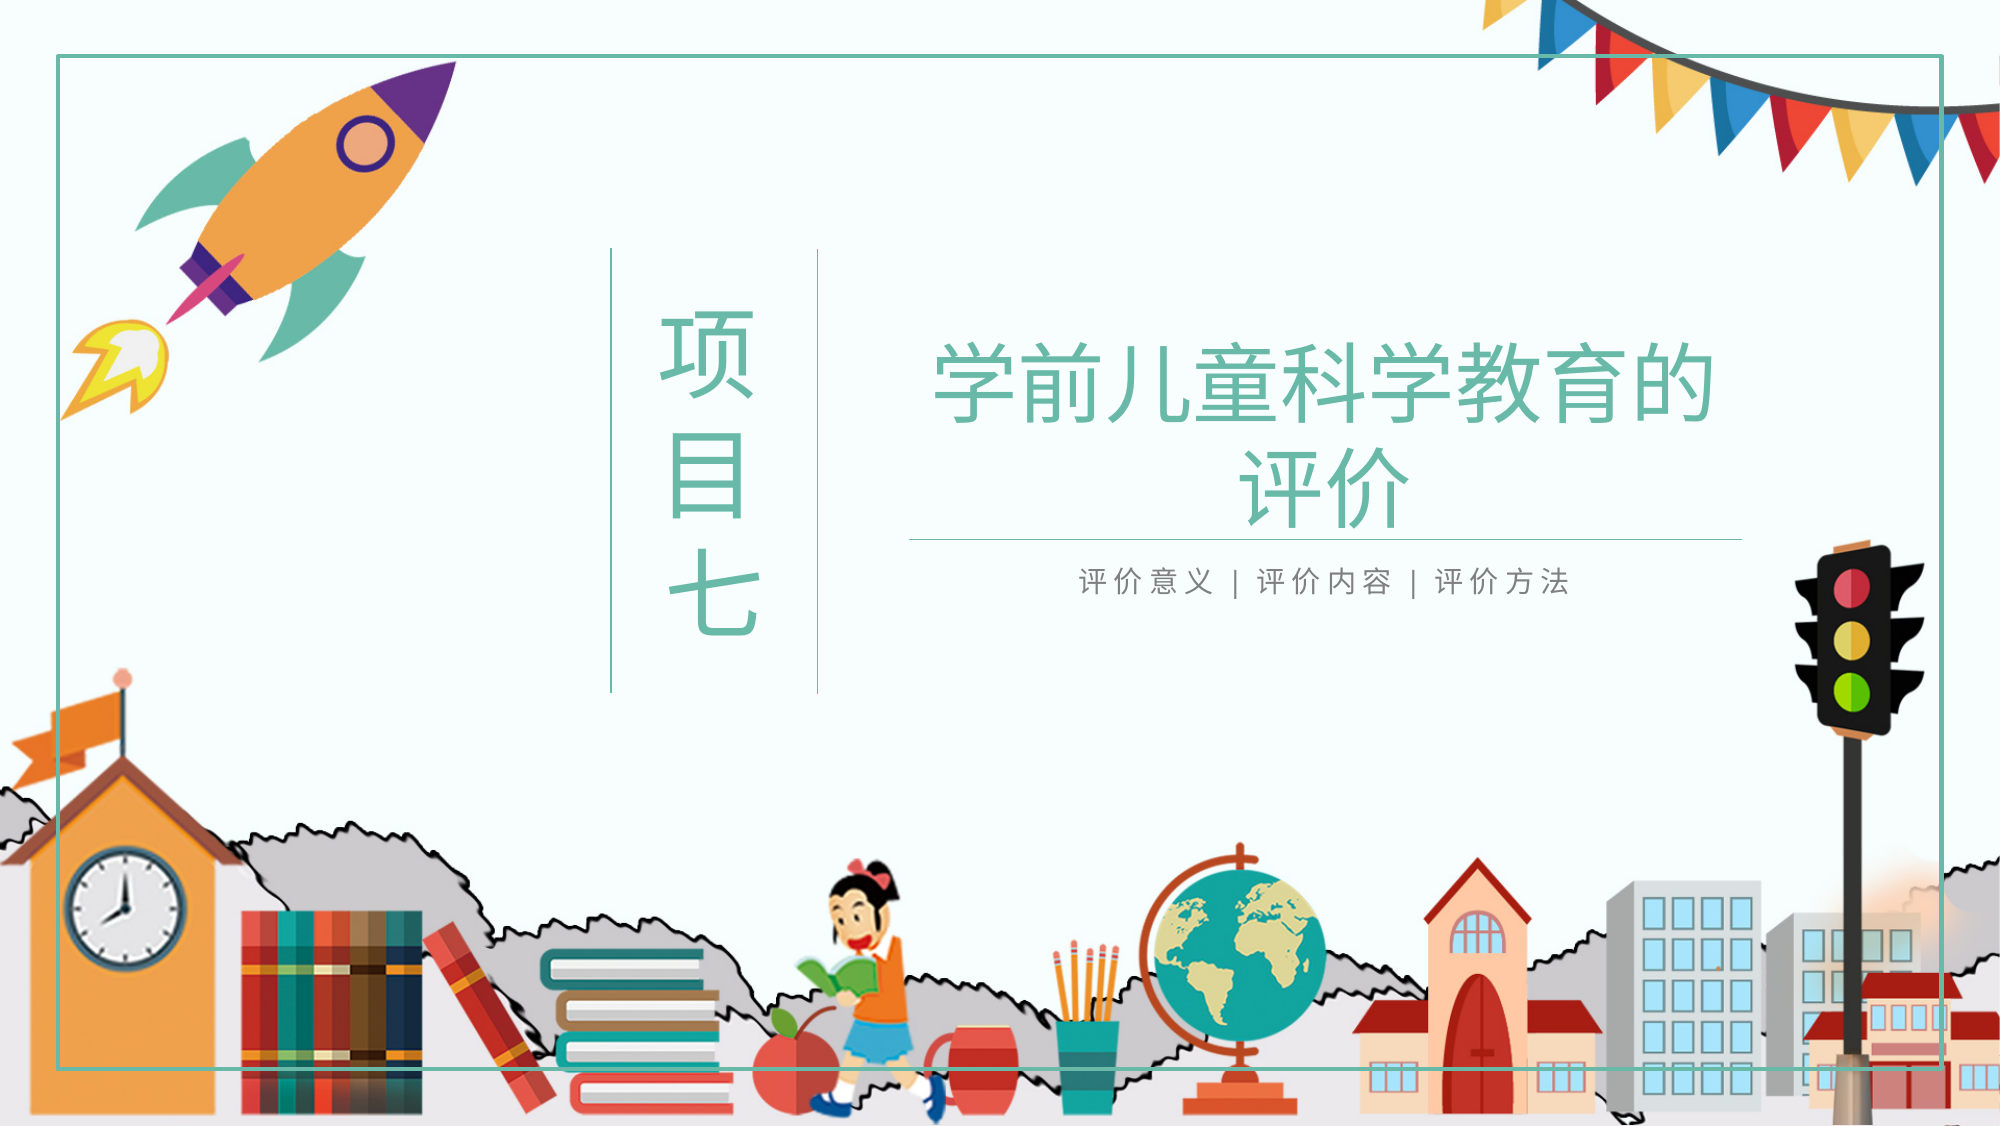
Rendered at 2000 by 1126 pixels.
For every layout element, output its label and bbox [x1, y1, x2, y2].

text_box [491, 367, 938, 575]
picture [0, 0, 2000, 1126]
